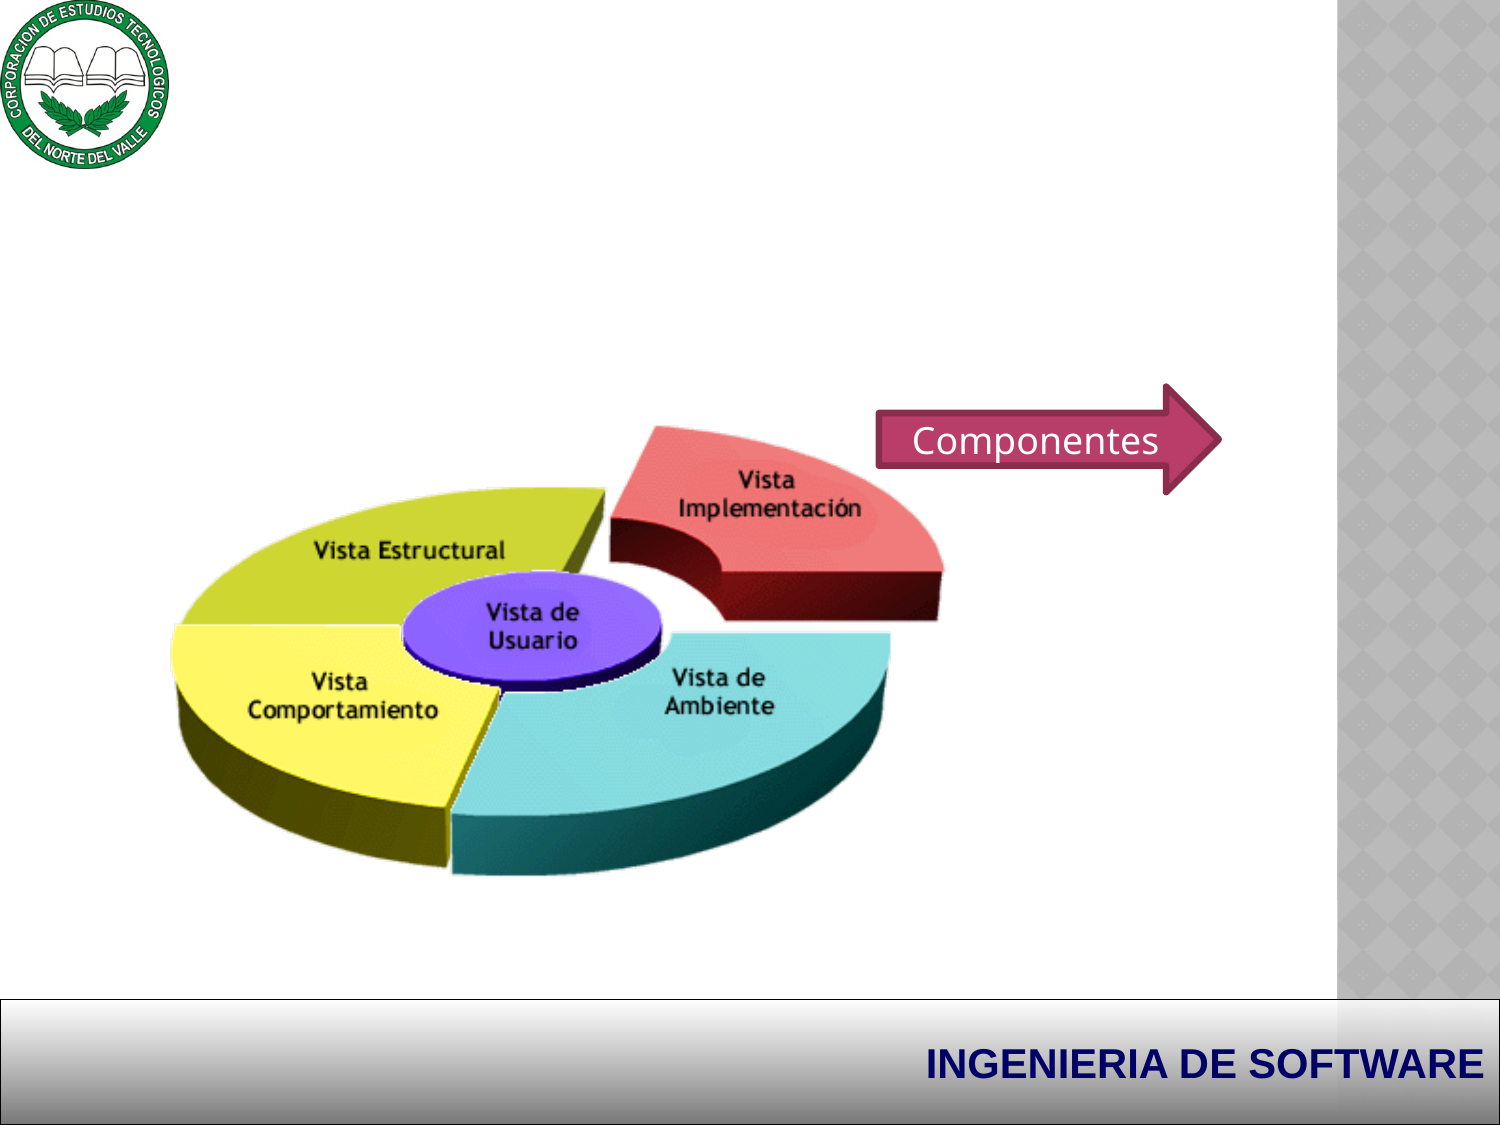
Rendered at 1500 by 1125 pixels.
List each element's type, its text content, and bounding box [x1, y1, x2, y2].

text_box Componentes [876, 383, 1223, 496]
picture [0, 0, 169, 169]
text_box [145, 413, 959, 882]
